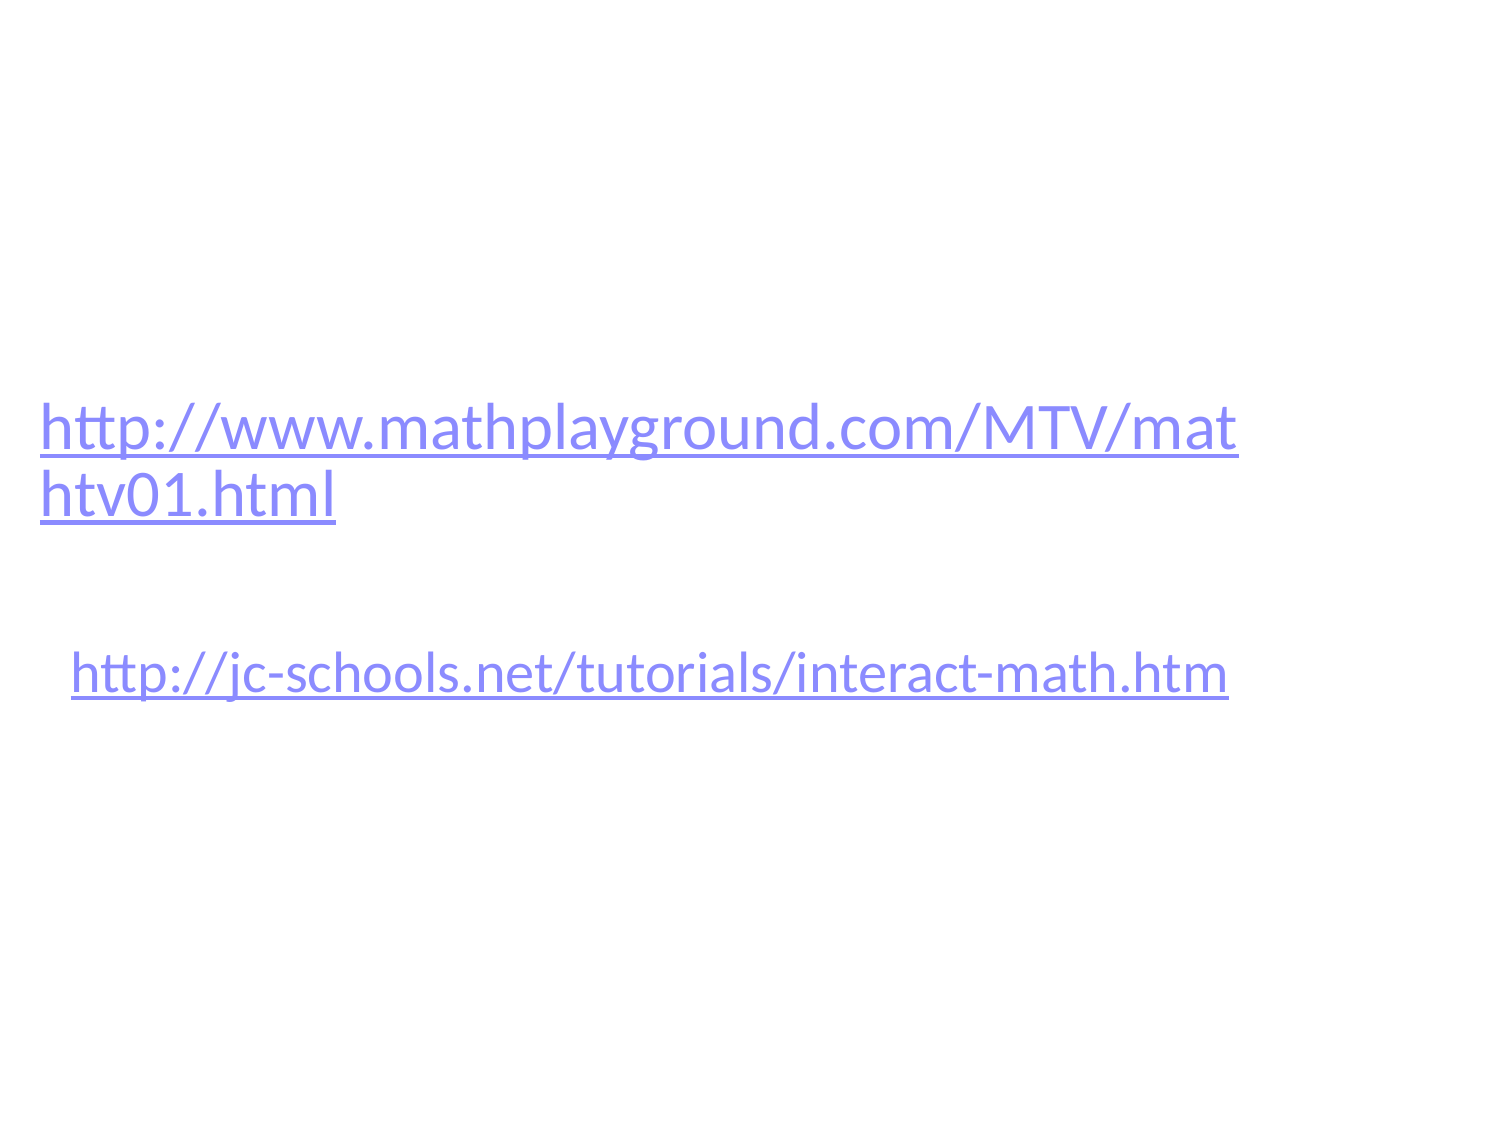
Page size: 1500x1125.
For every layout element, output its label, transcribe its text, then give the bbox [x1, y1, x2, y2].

subtitle http://www.mathplayground.com/MTV/mathtv01.html http://jc-schools.net/tutorials/interact-math.htm [24, 375, 1275, 925]
